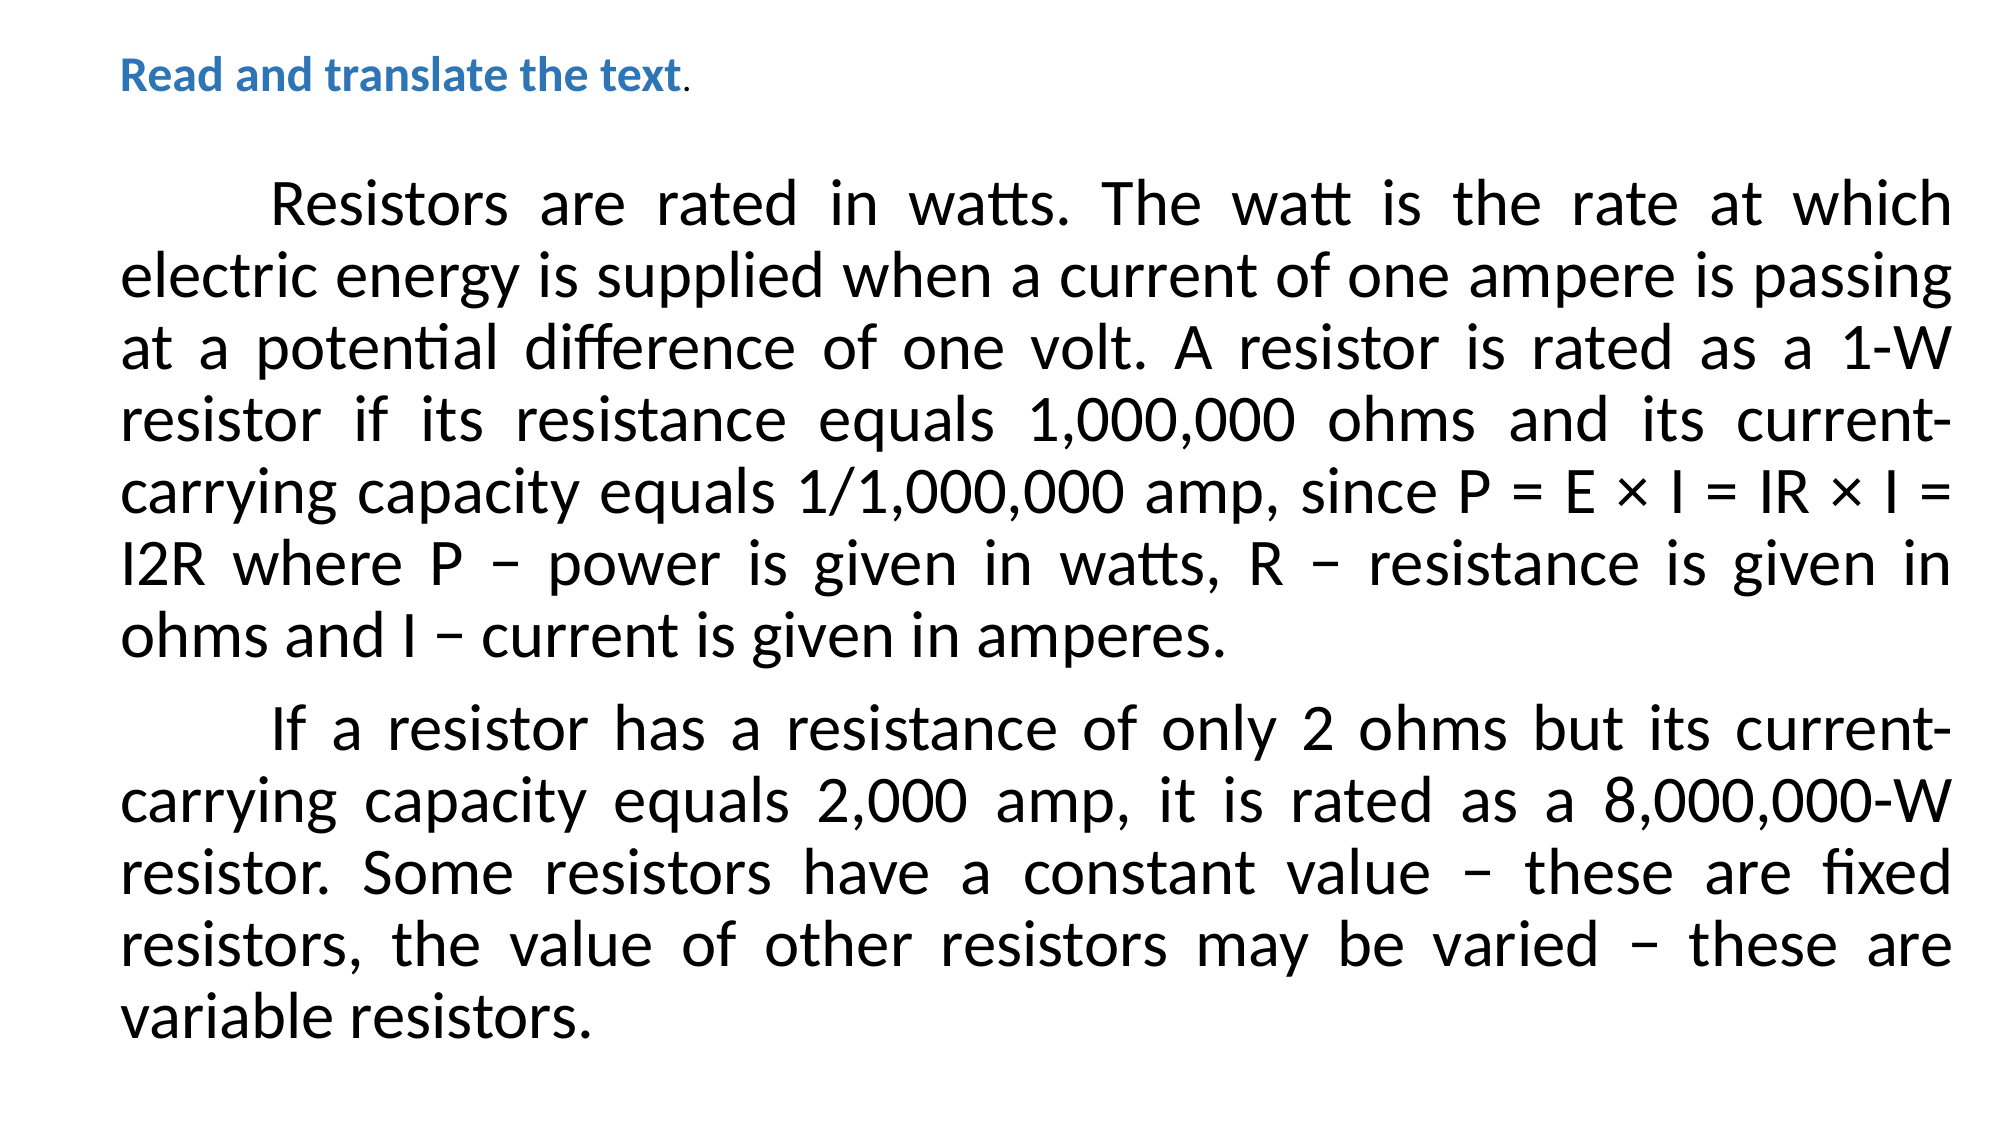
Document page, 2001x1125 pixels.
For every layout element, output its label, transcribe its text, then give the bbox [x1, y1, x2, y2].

list Resistors are rated in watts. The watt is the rate at which electric energy is supplied when a current of one ampere is passing at a potential difference of one volt. A resistor is rated as a 1-W resistor if its resistance equals 1,000,000 ohms and its current-carrying capacity equals 1/1,000,000 amp, since P = E × I = IR × I = I2R where P − power is given in watts, R − resistance is given in ohms and I − current is given in amperes. If a resistor has a resistance of only 2 ohms but its current-carrying capacity equals 2,000 amp, it is rated as a 8,000,000-W resistor. Some resistors have a constant value − these are fixed resistors, the value of other resistors may be varied − these are variable resistors. [105, 159, 1970, 1125]
text_box Read and translate the text. [105, 34, 1000, 109]
